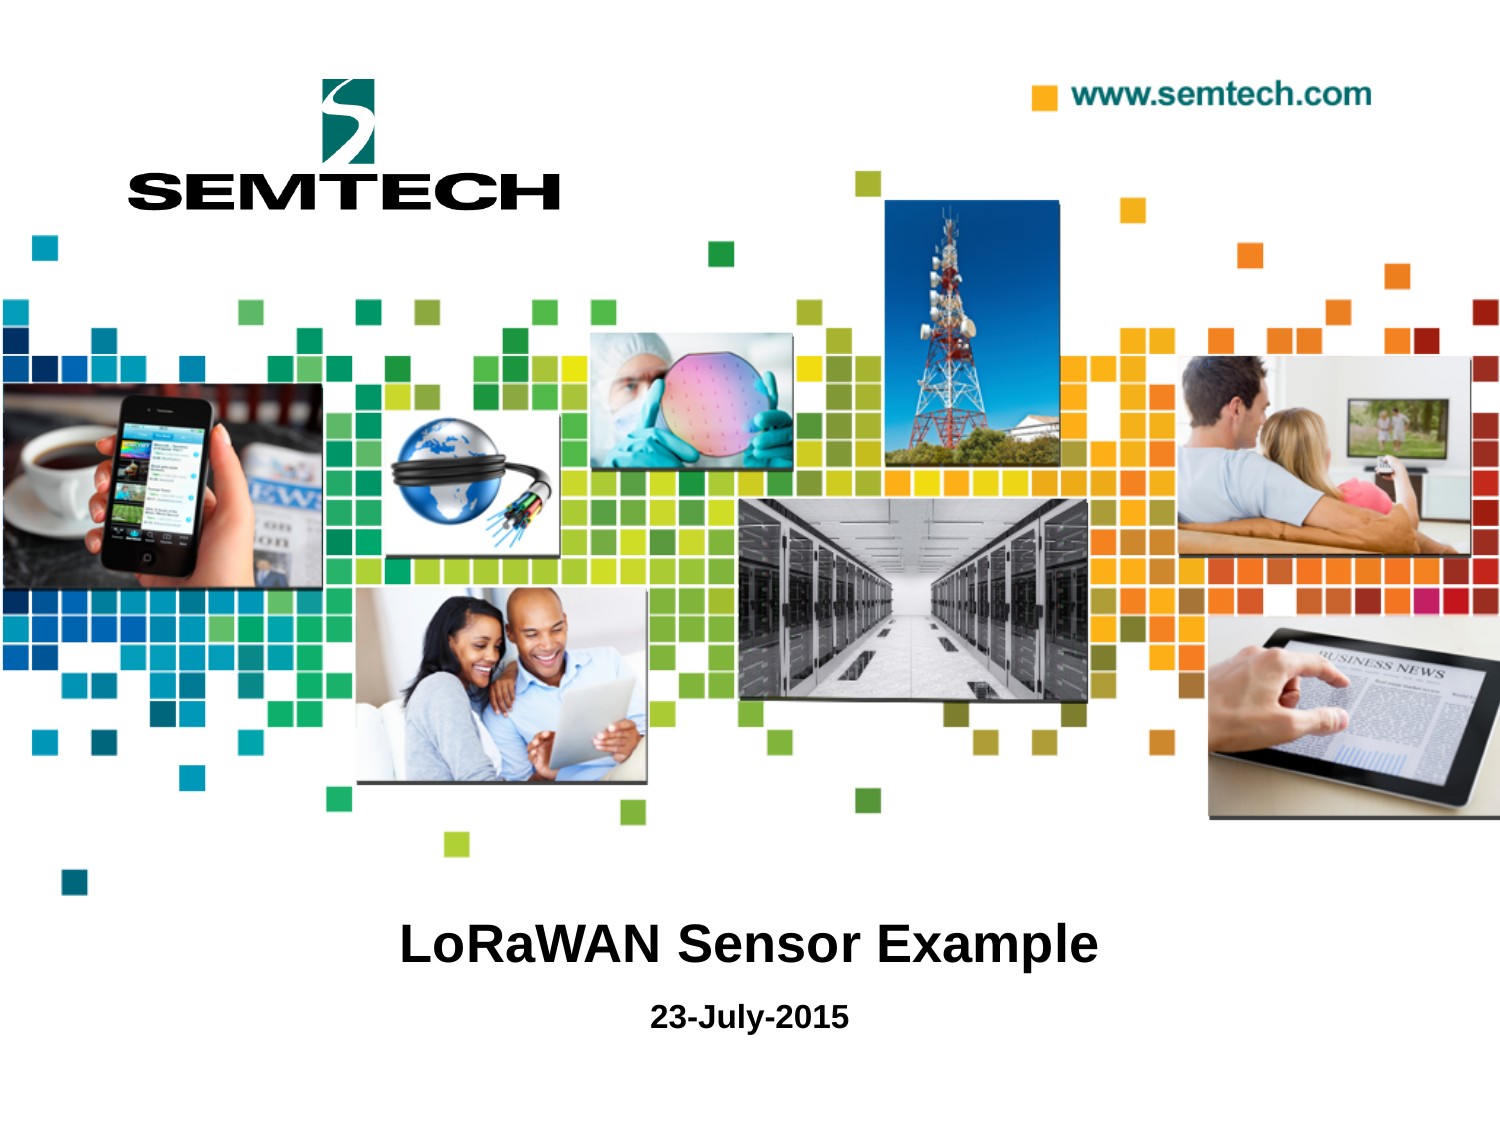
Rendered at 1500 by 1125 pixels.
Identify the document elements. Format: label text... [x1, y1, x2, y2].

subtitle 23-July-2015 [225, 987, 1275, 1063]
picture [0, 0, 1500, 1125]
title LoRaWAN Sensor Example [112, 887, 1388, 1000]
